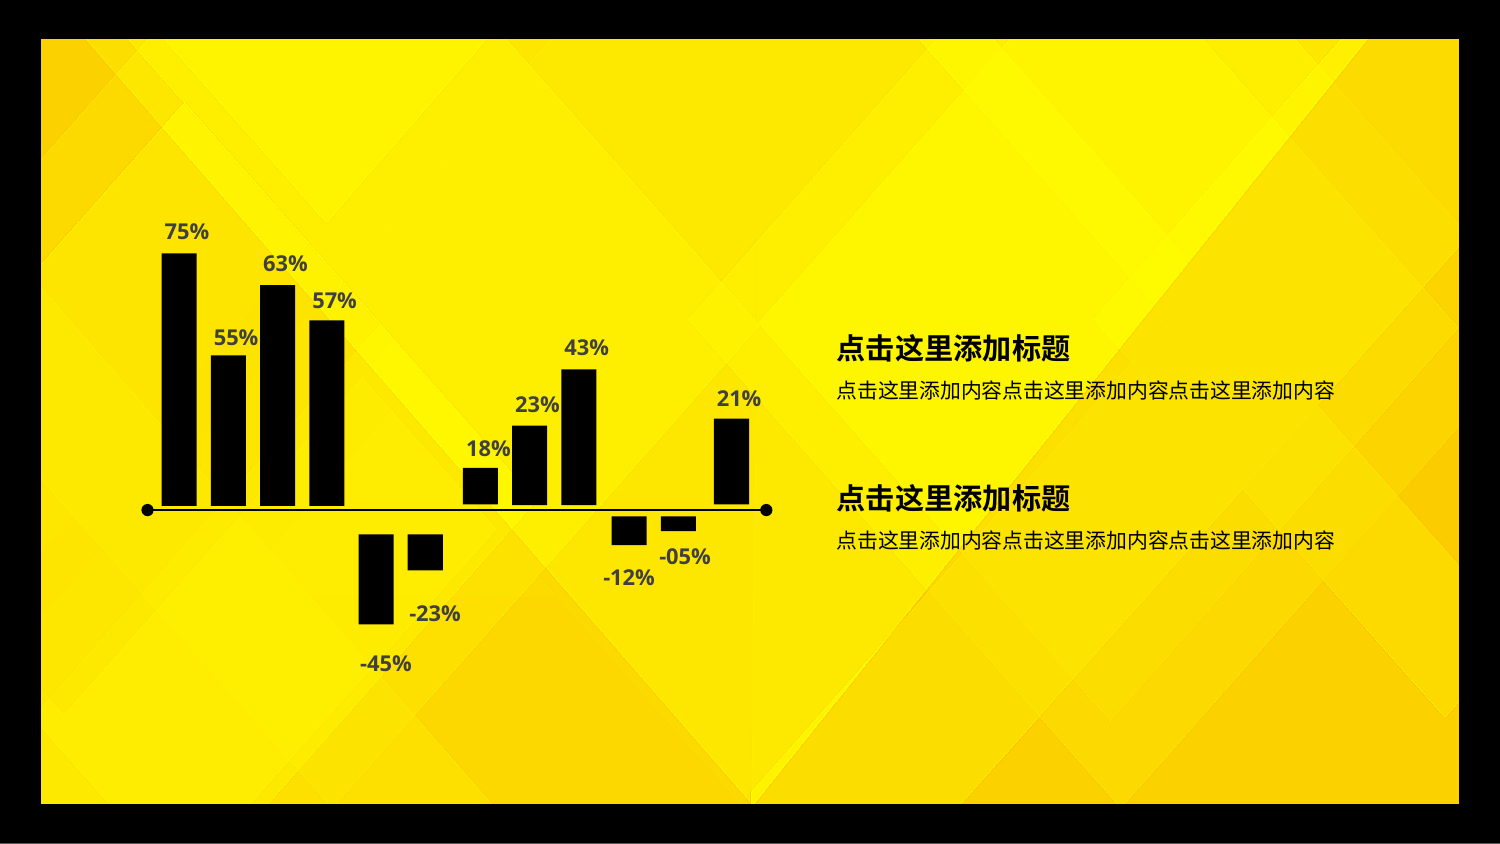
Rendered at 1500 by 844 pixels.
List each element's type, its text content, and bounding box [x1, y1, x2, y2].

text_box [510, 424, 549, 507]
text_box 63% [251, 244, 319, 282]
text_box 75% [153, 212, 221, 250]
text_box 点击这里添加标题 点击这里添加内容点击这里添加内容点击这里添加内容 [829, 458, 1424, 557]
text_box [659, 518, 698, 533]
text_box [406, 532, 445, 572]
text_box [559, 367, 598, 507]
text_box -45% [348, 643, 424, 682]
text_box 57% [300, 281, 369, 319]
text_box 43% [552, 327, 621, 366]
text_box [209, 356, 248, 508]
text_box [712, 417, 751, 506]
text_box [258, 283, 297, 508]
text_box 23% [503, 385, 572, 423]
picture [41, 39, 1459, 804]
text_box [461, 467, 500, 506]
text_box [307, 319, 346, 508]
text_box 21% [705, 379, 773, 417]
text_box 点击这里添加标题 点击这里添加内容点击这里添加内容点击这里添加内容 [829, 309, 1424, 407]
text_box -05% [648, 536, 723, 575]
text_box 55% [202, 318, 270, 356]
text_box [356, 532, 396, 626]
text_box -12% [592, 557, 667, 596]
text_box 18% [454, 429, 522, 467]
text_box [160, 251, 199, 508]
text_box [610, 518, 649, 547]
text_box -23% [397, 594, 473, 632]
